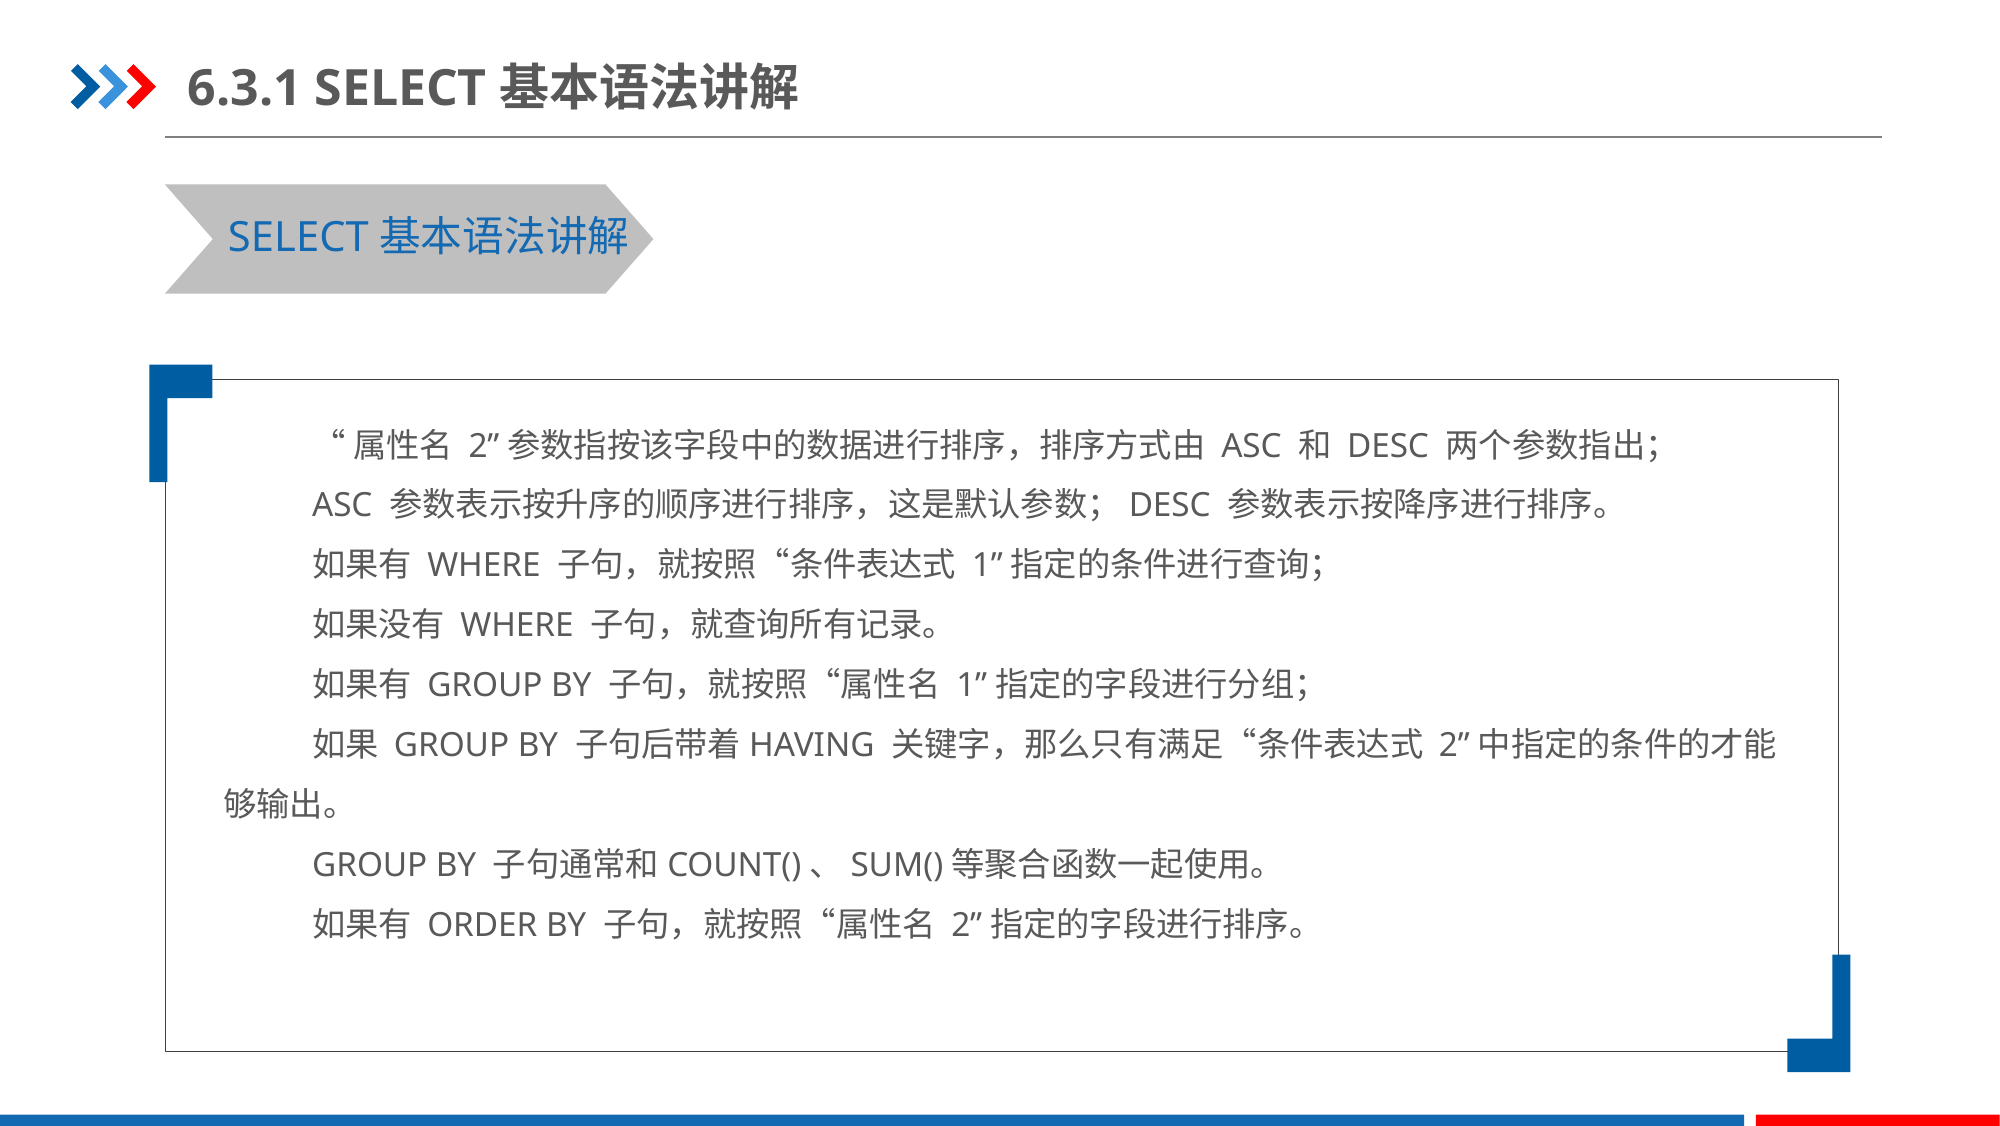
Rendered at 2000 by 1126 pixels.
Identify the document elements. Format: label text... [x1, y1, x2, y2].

text_box [147, 363, 215, 484]
text_box 6.3.1 SELECT基本语法讲解 [187, 43, 827, 127]
text_box [1785, 953, 1852, 1074]
text_box [164, 184, 629, 294]
text_box [645, 229, 654, 249]
text_box SELECT基本语法讲解 [213, 202, 645, 267]
text_box [163, 378, 1841, 1053]
